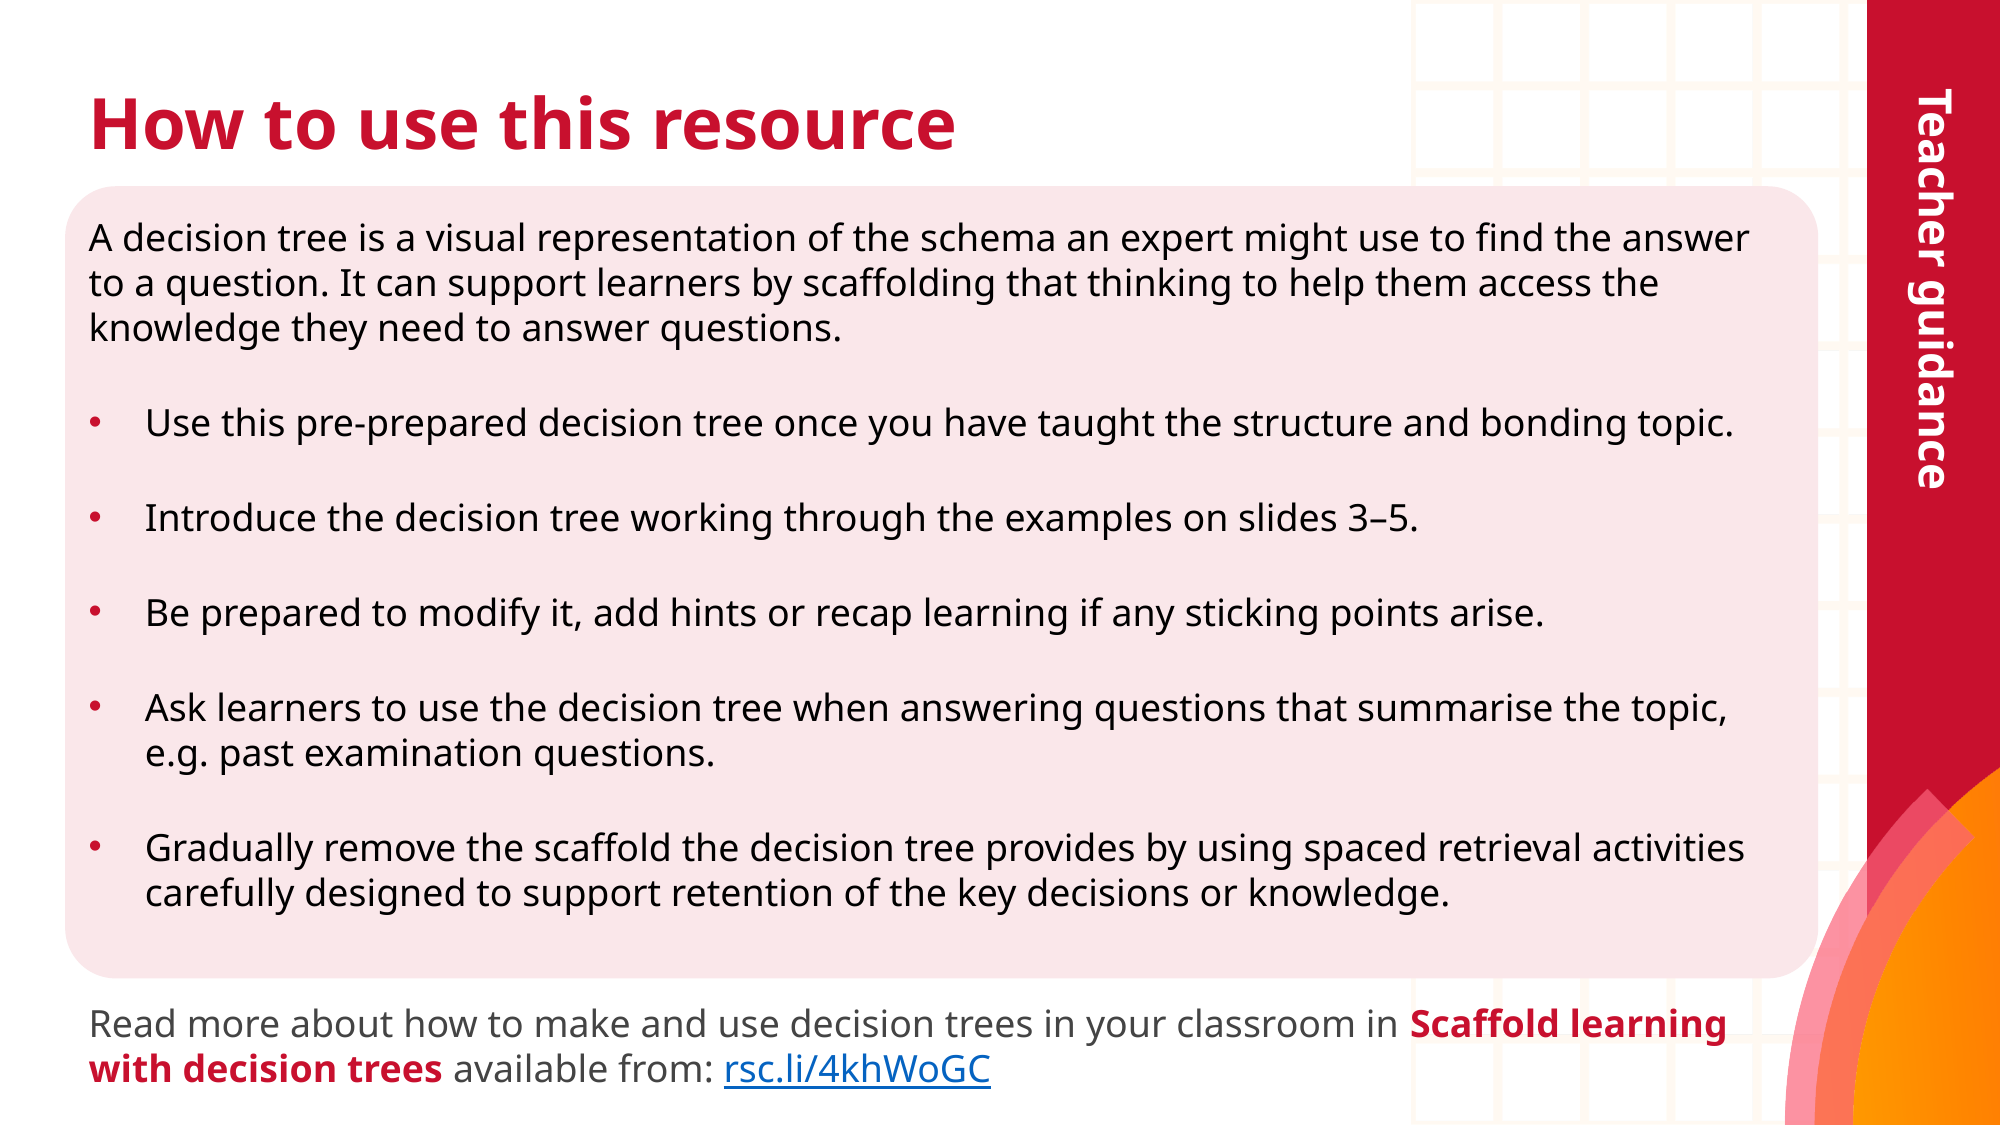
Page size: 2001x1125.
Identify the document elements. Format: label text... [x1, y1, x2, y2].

text_box Teacher guidance [1867, 88, 2000, 765]
list A decision tree is a visual representation of the schema an expert might use to find the answer to a question. It can support learners by scaffolding that thinking to help them access the knowledge they need to answer questions. Use this pre-prepared decision tree once you have taught the structure and bonding topic. Introduce the decision tree working through the examples on slides 3–5. Be prepared to modify it, add hints or recap learning if any sticking points arise. Ask learners to use the decision tree when answering questions that summarise the topic, e.g. past examination questions. Gradually remove the scaffold the decision tree provides by using spaced retrieval activities carefully designed to support retention of the key decisions or knowledge. [88, 213, 1789, 938]
picture [1411, 0, 2000, 1125]
title How to use this resource [88, 88, 1743, 161]
list Read more about how to make and use decision trees in your classroom in Scaffold learning with decision trees available from: rsc.li/4khWoGC [88, 1000, 1789, 1105]
text_box [65, 186, 1819, 979]
